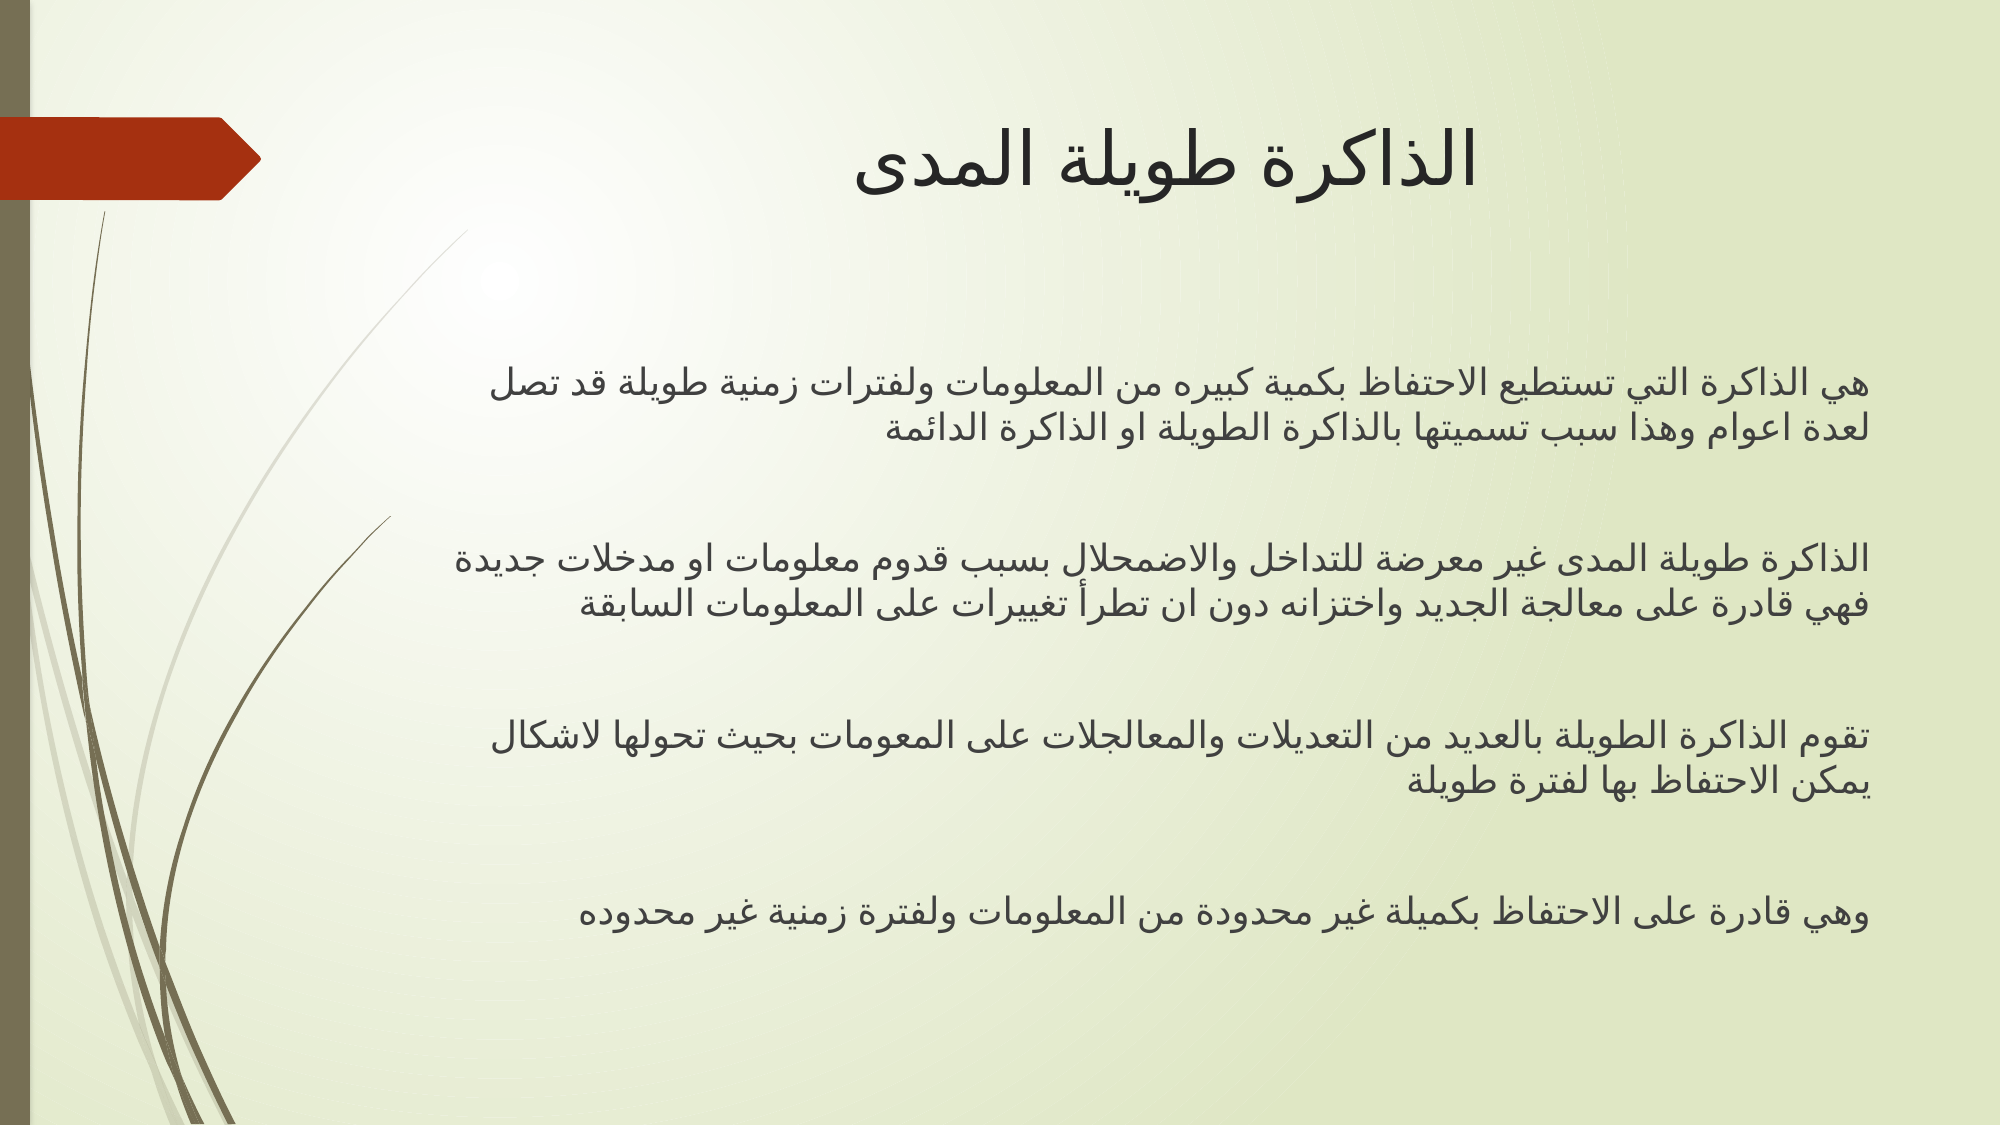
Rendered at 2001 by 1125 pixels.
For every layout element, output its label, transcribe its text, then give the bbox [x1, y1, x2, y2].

list هي الذاكرة التي تستطيع الاحتفاظ بكمية كبيره من المعلومات ولفترات زمنية طويلة قد تصل لعدة اعوام وهذا سبب تسميتها بالذاكرة الطويلة او الذاكرة الدائمة الذاكرة طويلة المدى غير معرضة للتداخل والاضمحلال بسبب قدوم معلومات او مدخلات جديدة فهي قادرة على معالجة الجديد واختزانه دون ان تطرأ تغييرات على المعلومات السابقة تقوم الذاكرة الطويلة بالعديد من التعديلات والمعالجلات على المعومات بحيث تحولها لاشكال يمكن الاحتفاظ بها لفترة طويلة وهي قادرة على الاحتفاظ بكميلة غير محدودة من المعلومات ولفترة زمنية غير محدوده [424, 350, 1888, 970]
title الذاكرة طويلة المدى [425, 102, 1888, 313]
